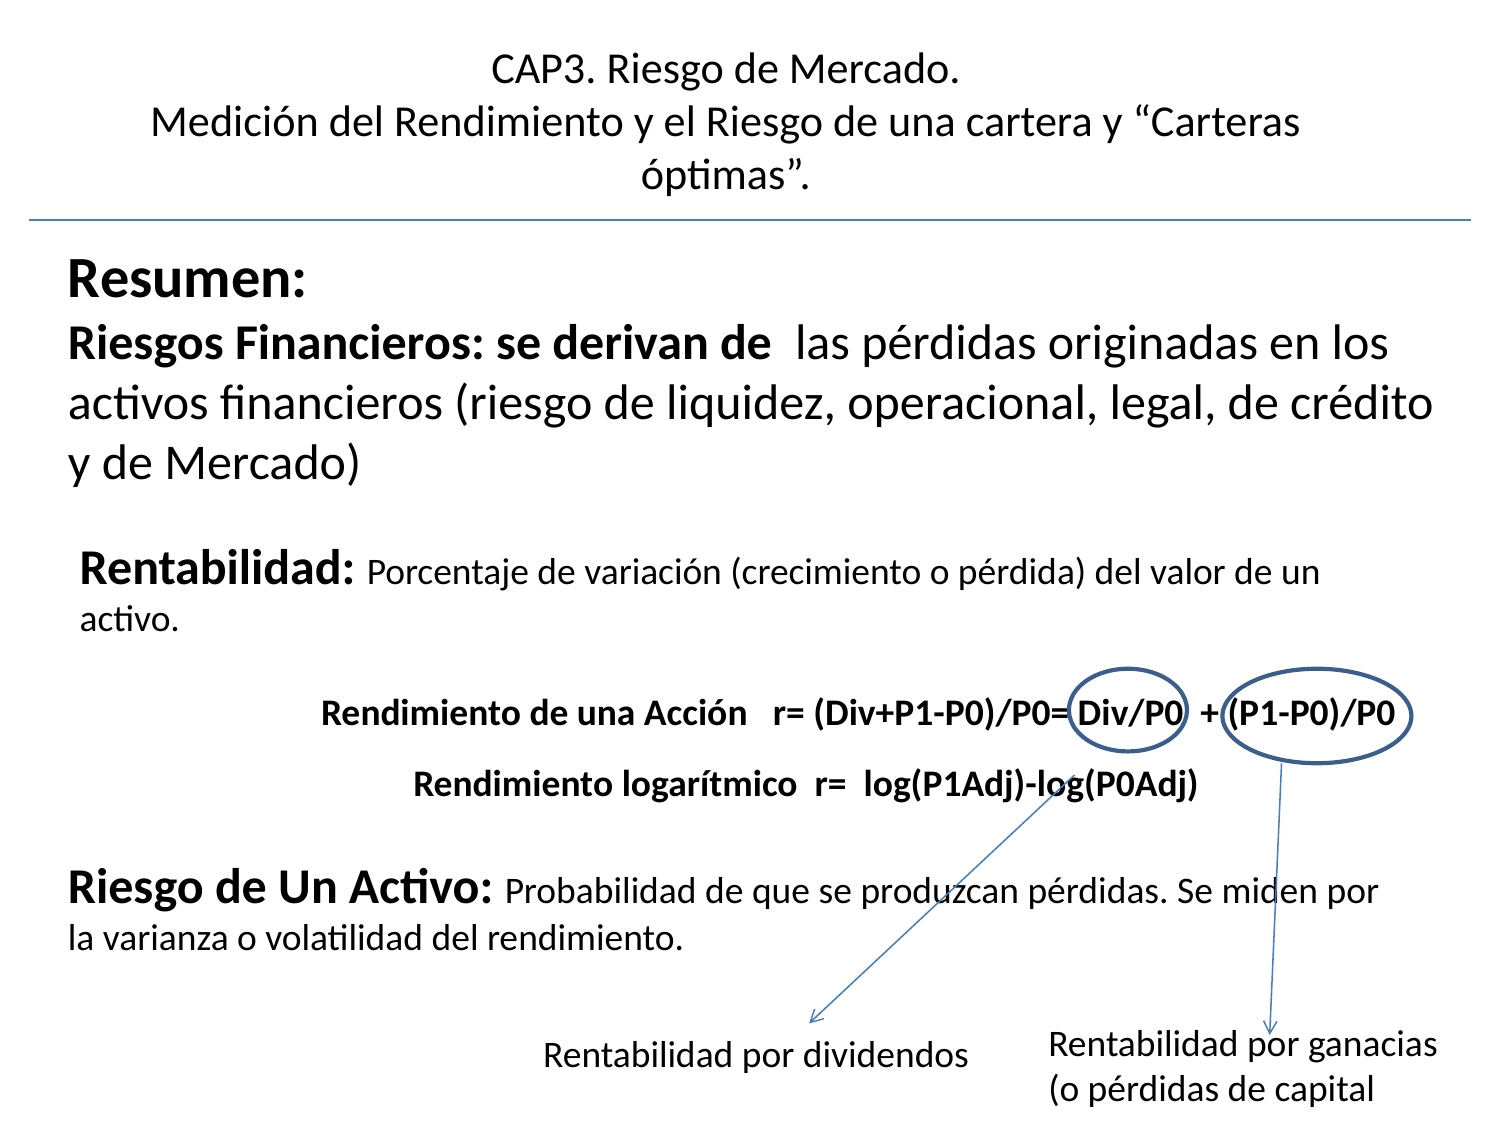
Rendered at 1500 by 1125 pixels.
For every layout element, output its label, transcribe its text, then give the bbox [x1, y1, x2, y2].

text_box Rendimiento logarítmico r= log(P1Adj)-log(P0Adj) [398, 751, 520, 812]
title CAP3. Riesgo de Mercado. Medición del Rendimiento y el Riesgo de una cartera y “Carteras óptimas”. [88, 30, 1364, 219]
text_box Rendimiento de una Acción r= (Div+P1-P0)/P0= Div/P0 + (P1-P0)/P0 [306, 680, 520, 741]
text_box Riesgo de Un Activo: Probabilidad de que se produzcan pérdidas. Se miden por la varianza o volatilidad del rendimiento. [53, 845, 520, 966]
text_box Rentabilidad: Porcentaje de variación (crecimiento o pérdida) del valor de un activo. [64, 527, 1436, 647]
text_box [525, 668, 1471, 1118]
text_box Resumen: Riesgos Financieros: se derivan de las pérdidas originadas en los activos financieros (riesgo de liquidez, operacional, legal, de crédito y de Mercado) [53, 231, 1459, 497]
